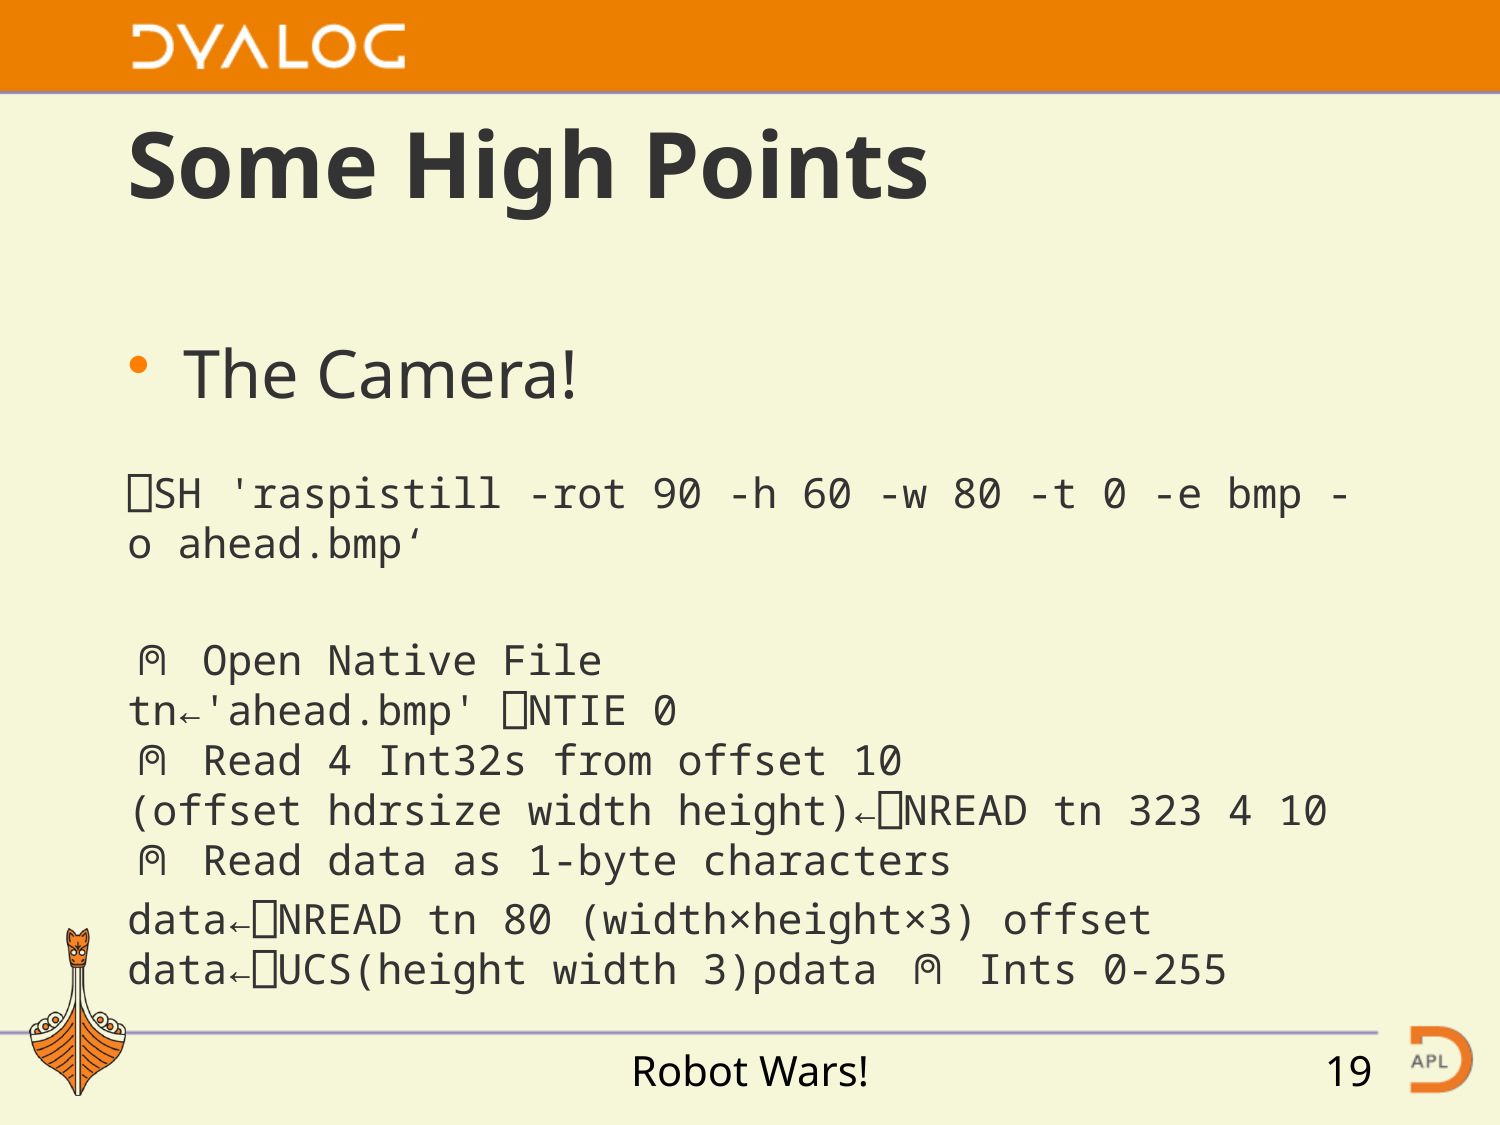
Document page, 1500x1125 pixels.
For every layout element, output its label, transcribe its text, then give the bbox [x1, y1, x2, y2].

picture [0, 0, 1500, 1125]
slide_number 19 [1074, 1037, 1388, 1113]
list The Camera! ⎕SH 'raspistill -rot 90 -h 60 -w 80 -t 0 -e bmp -o ahead.bmp‘ ⍝ Open Native File tn←'ahead.bmp' ⎕NTIE 0 ⍝ Read 4 Int32s from offset 10 (offset hdrsize width height)←⎕NREAD tn 323 4 10 ⍝ Read data as 1-byte characters data←⎕NREAD tn 80 (width×height×3) offset data←⎕UCS(height width 3)⍴data ⍝ Ints 0-255 [112, 324, 1388, 1000]
footer Robot Wars! [512, 1037, 988, 1113]
title Some High Points [112, 99, 1388, 288]
